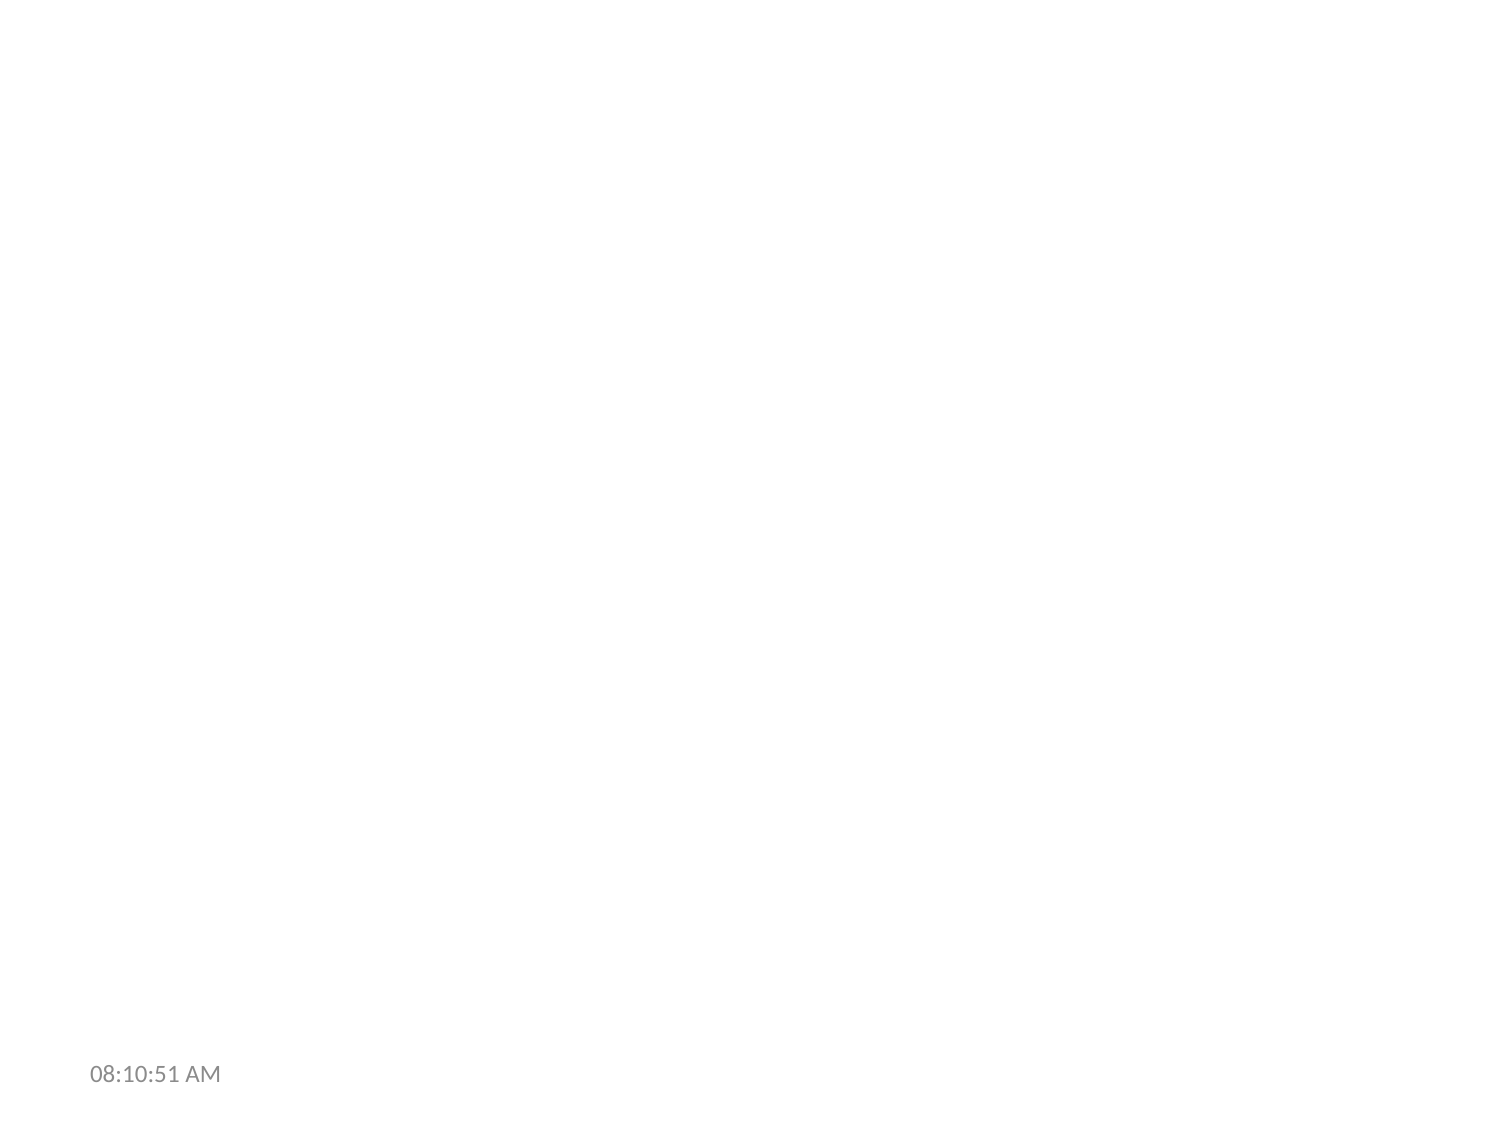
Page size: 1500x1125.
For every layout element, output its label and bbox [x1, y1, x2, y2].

slide_number [75, 1042, 425, 1103]
